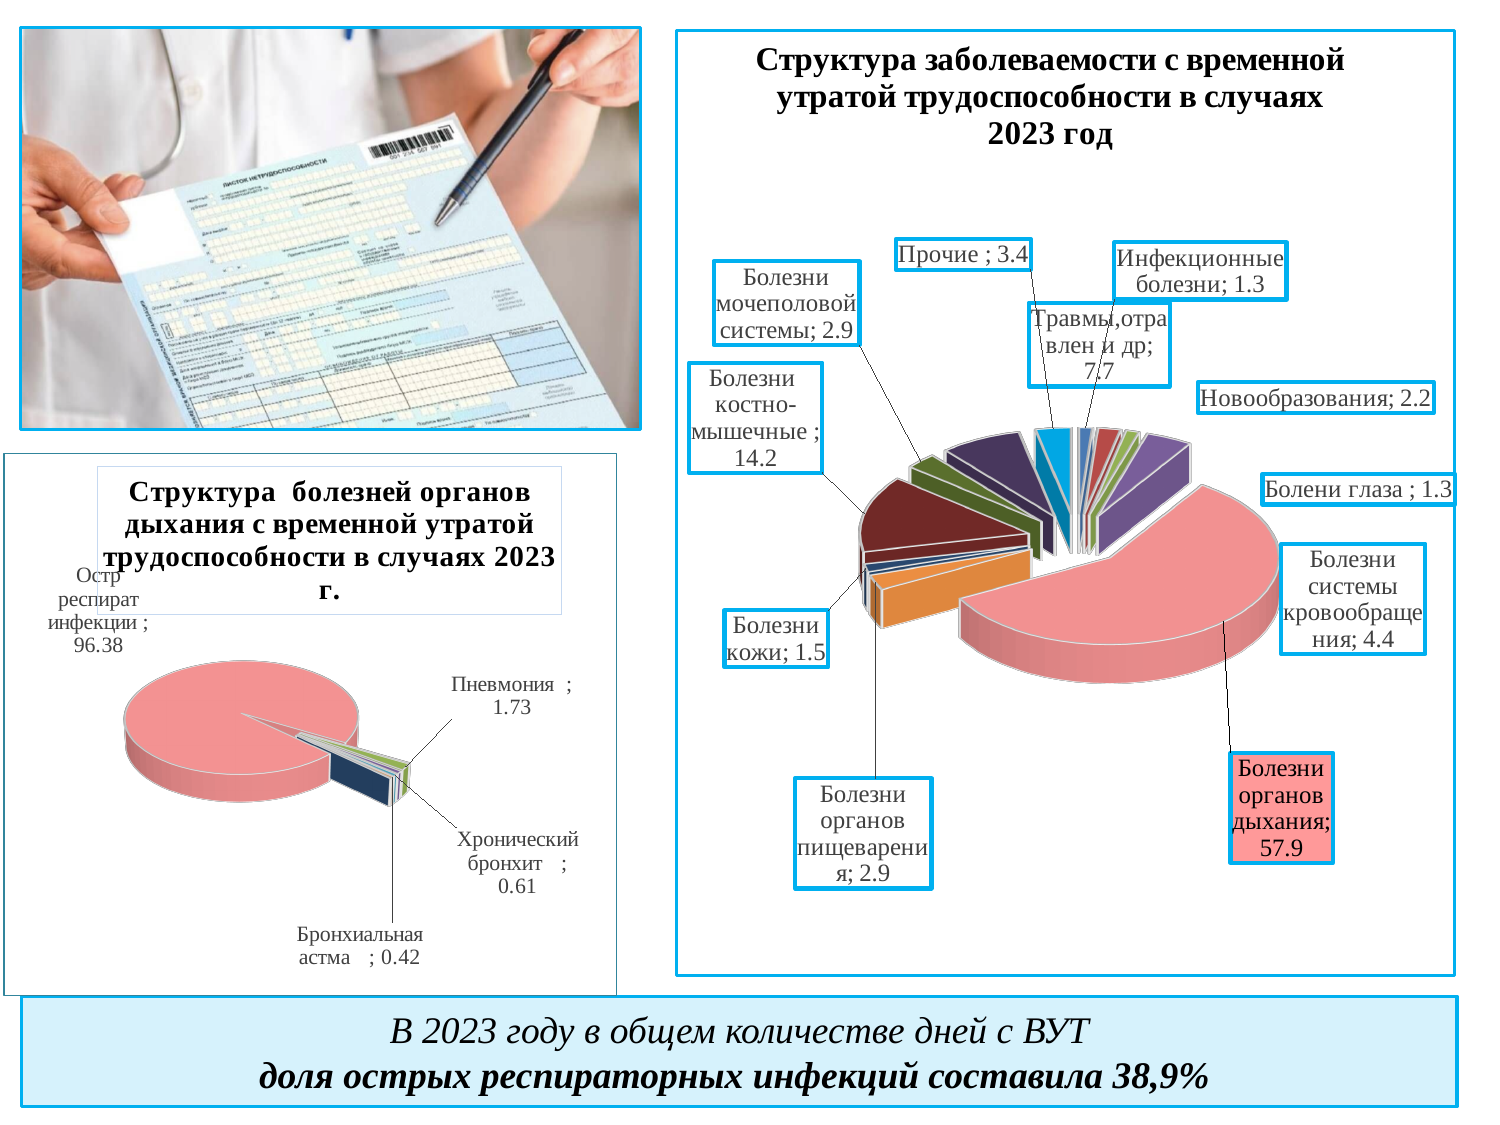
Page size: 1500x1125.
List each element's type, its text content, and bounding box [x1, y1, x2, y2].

chart [674, 28, 1458, 978]
picture [23, 30, 638, 427]
chart [3, 452, 618, 997]
text_box В 2023 году в общем количестве дней с ВУТ доля острых респираторных инфекций составила 38,9% [20, 994, 1459, 1109]
